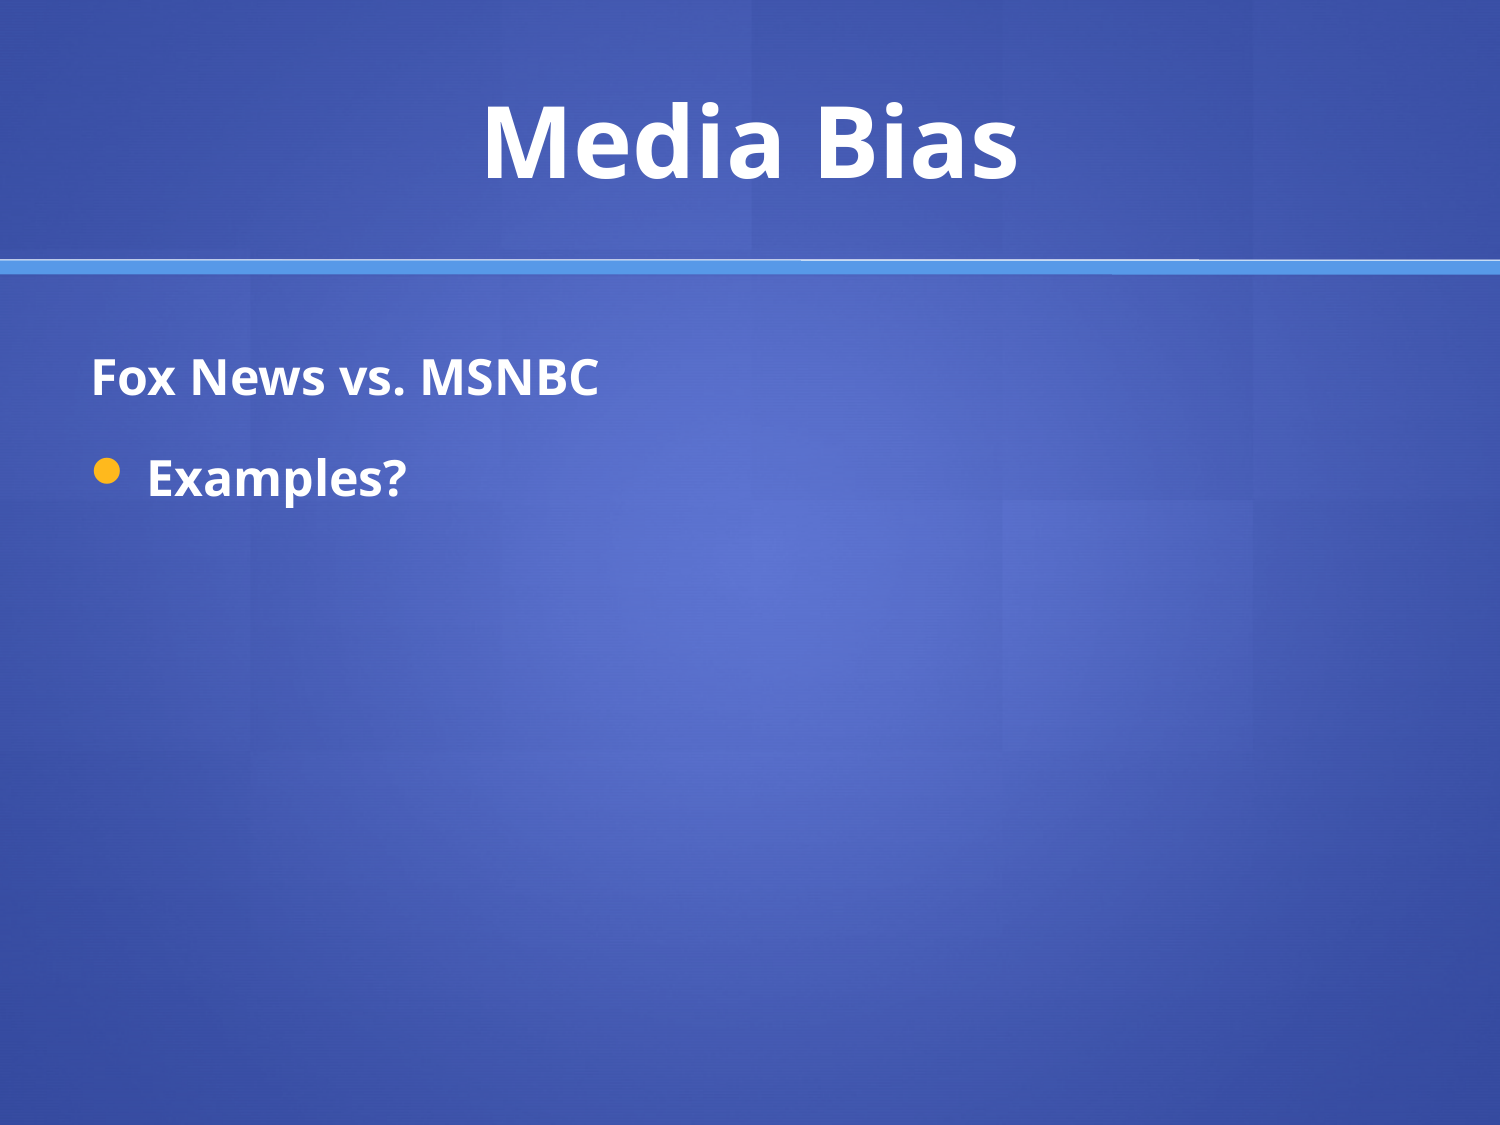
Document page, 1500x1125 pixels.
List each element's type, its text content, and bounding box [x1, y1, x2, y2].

title Media Bias [75, 45, 1425, 233]
list Fox News vs. MSNBC Examples? [75, 337, 1425, 988]
